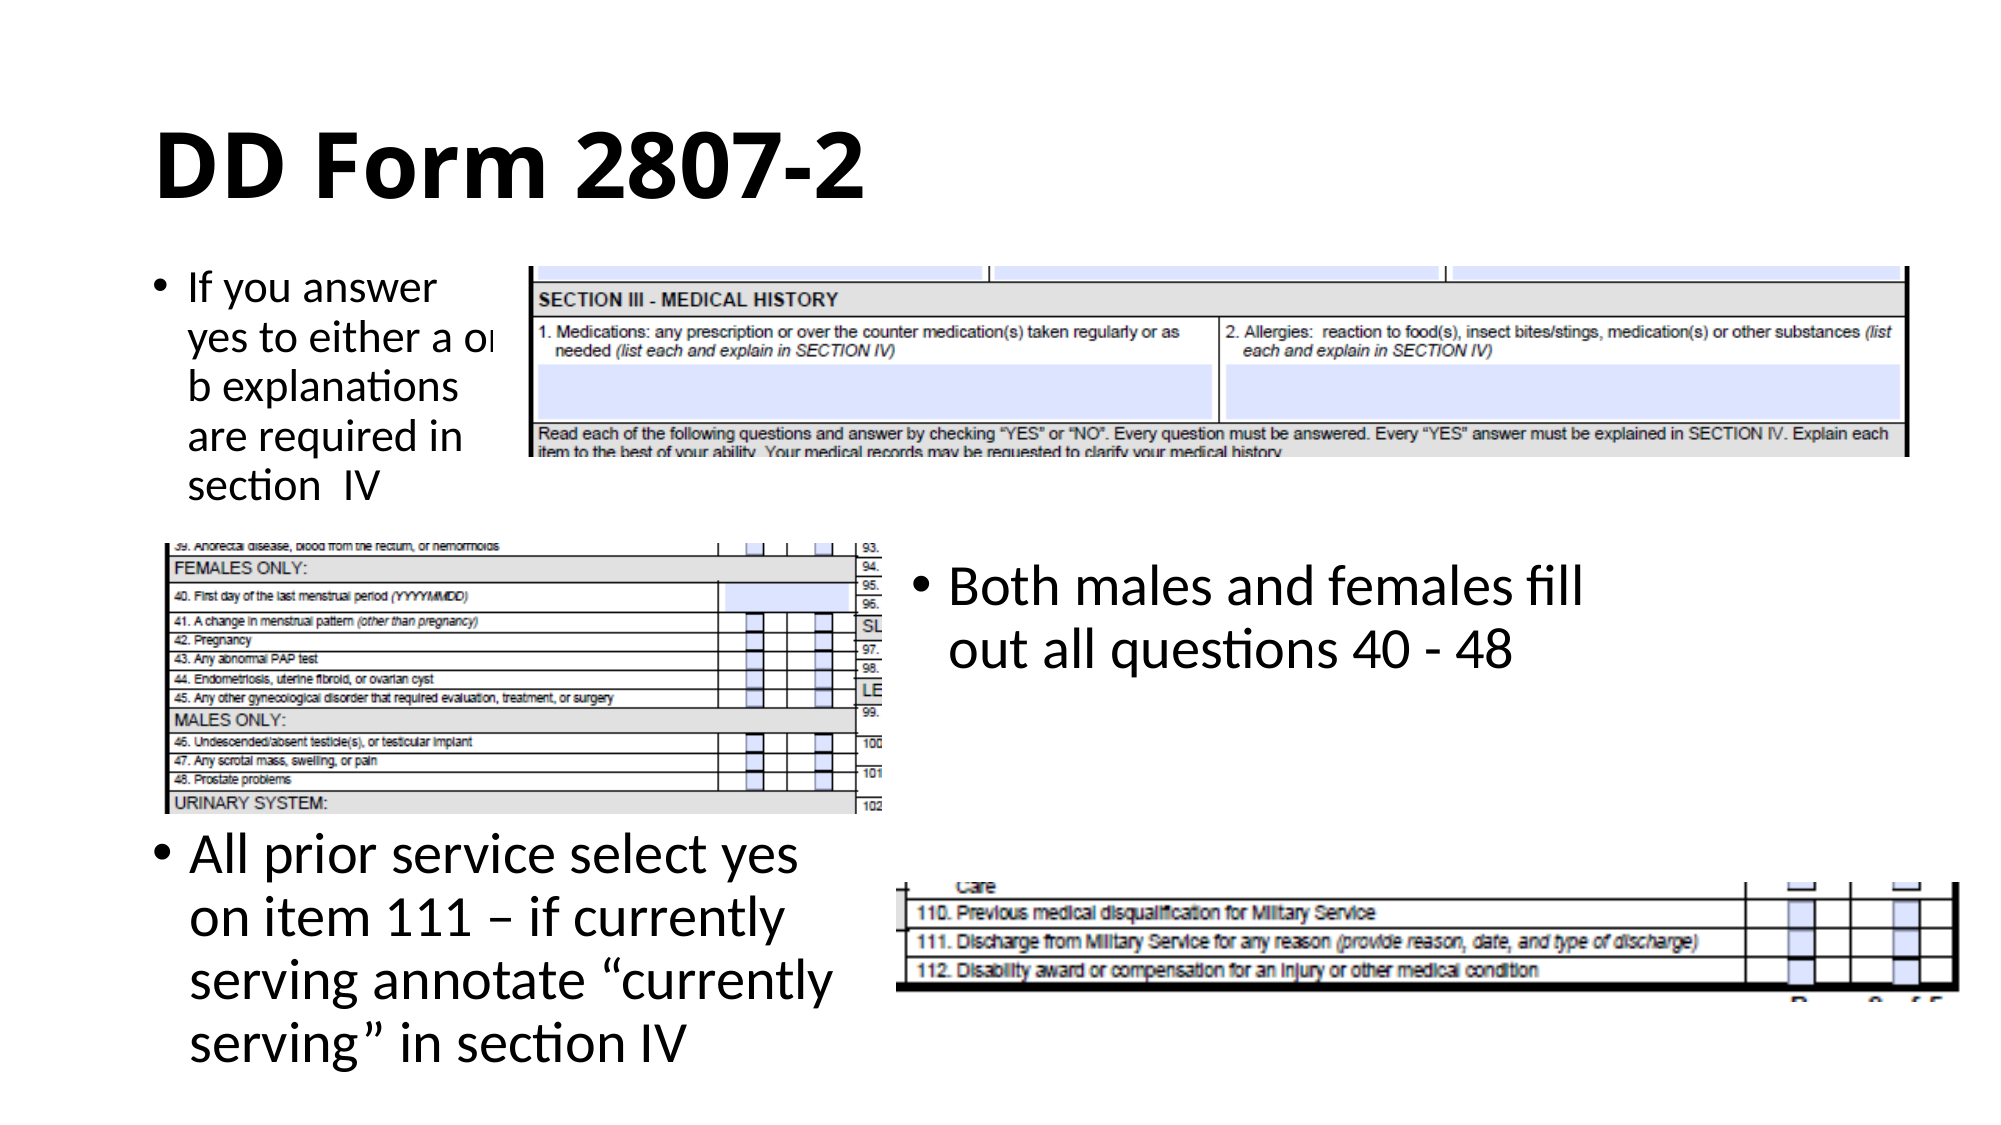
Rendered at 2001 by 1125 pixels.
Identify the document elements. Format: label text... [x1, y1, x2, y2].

picture [493, 266, 1941, 457]
picture [137, 543, 882, 814]
list If you answer yes to either a or b explanations are required in section IV [137, 255, 520, 526]
text_box Both males and females fill out all questions 40 - 48 [896, 547, 1665, 689]
text_box All prior service select yes on item 111 – if currently serving annotate “currently serving” in section IV [137, 815, 882, 1083]
title DD Form 2807-2 [137, 59, 1863, 266]
picture [896, 882, 1967, 1002]
